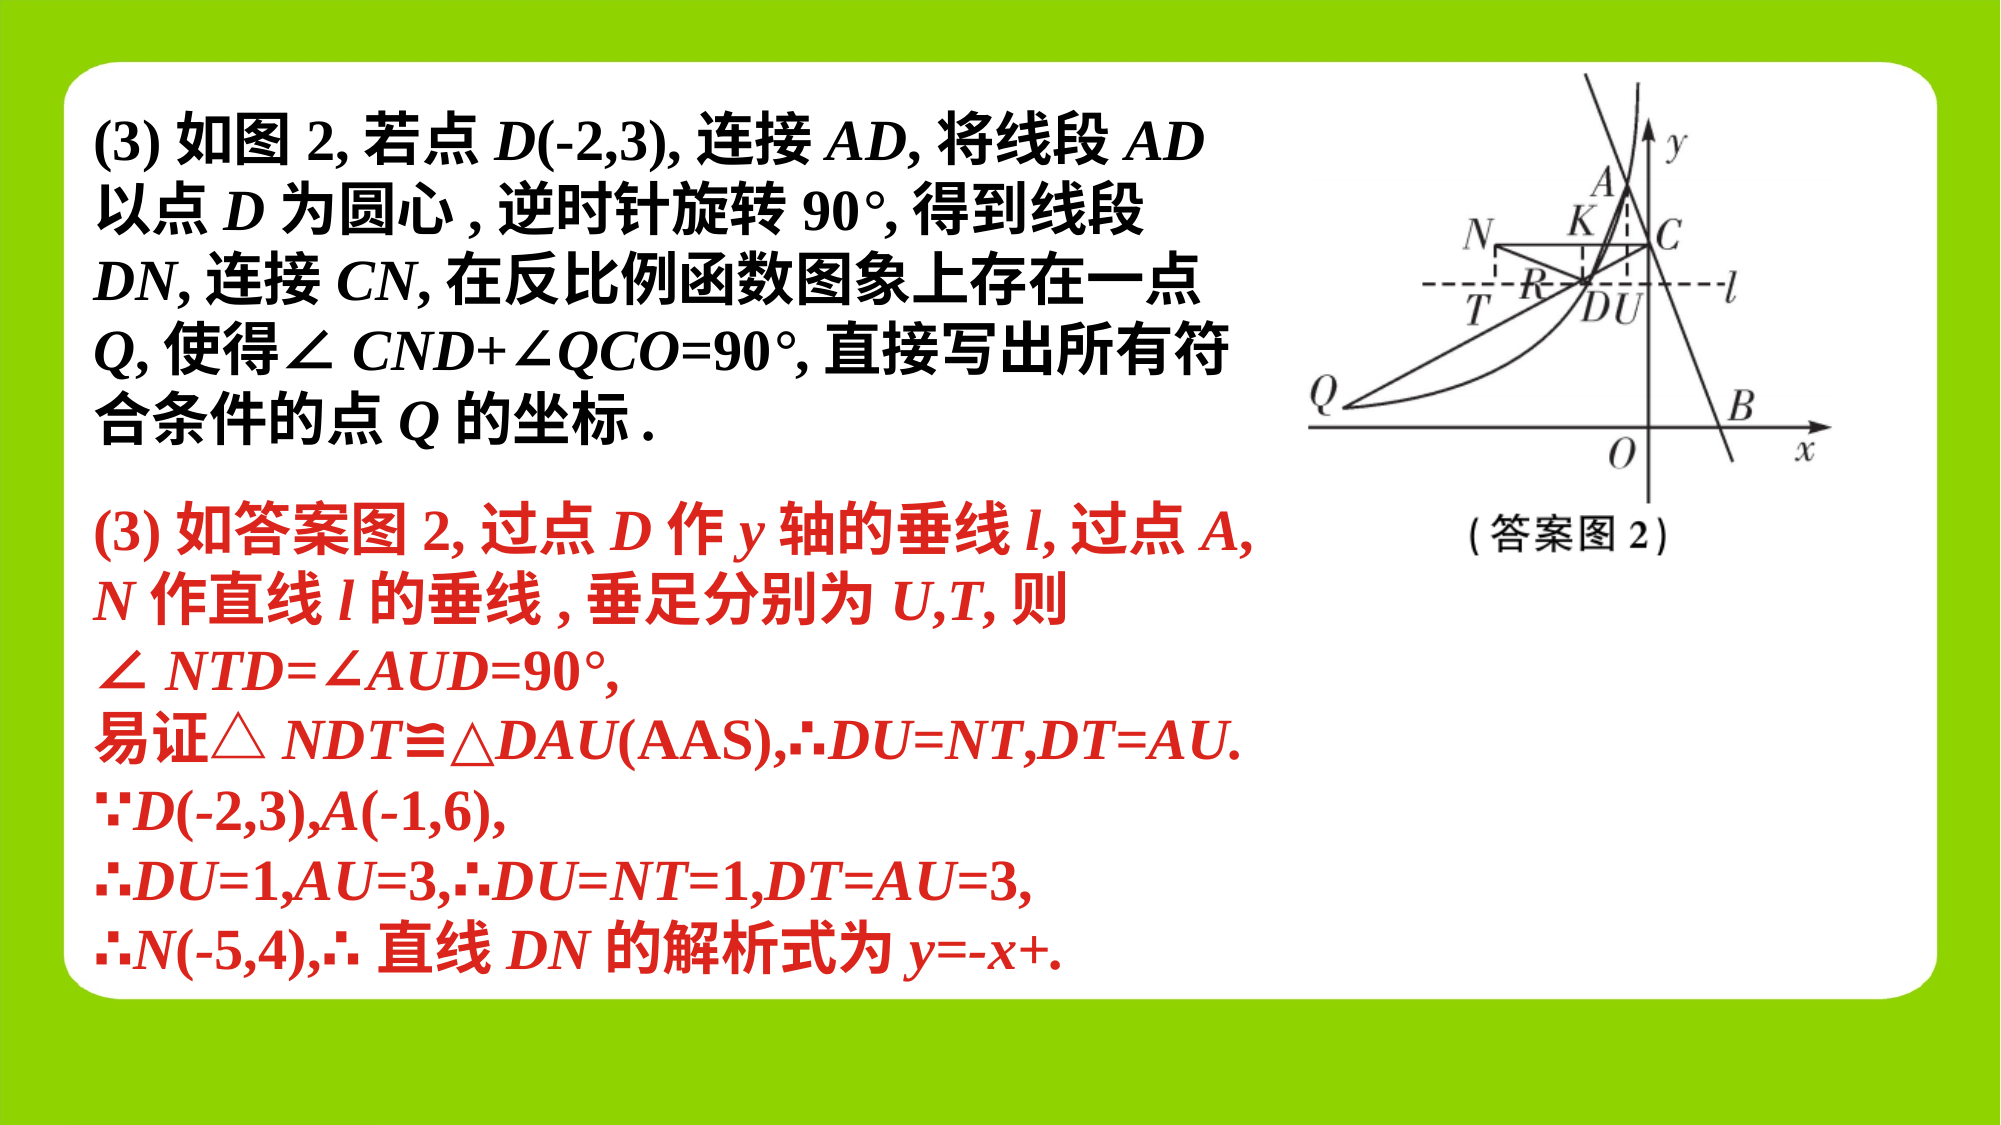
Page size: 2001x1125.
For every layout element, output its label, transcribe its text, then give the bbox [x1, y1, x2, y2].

text_box (3)如图2,若点D(-2,3),连接AD,将线段AD以点D为圆心,逆时针旋转90°,得到线段DN,连接CN,在反比例函数图象上存在一点Q,使得∠CND+∠QCO=90°,直接写出所有符合条件的点Q的坐标. [78, 94, 1248, 460]
picture [0, 0, 2001, 1125]
